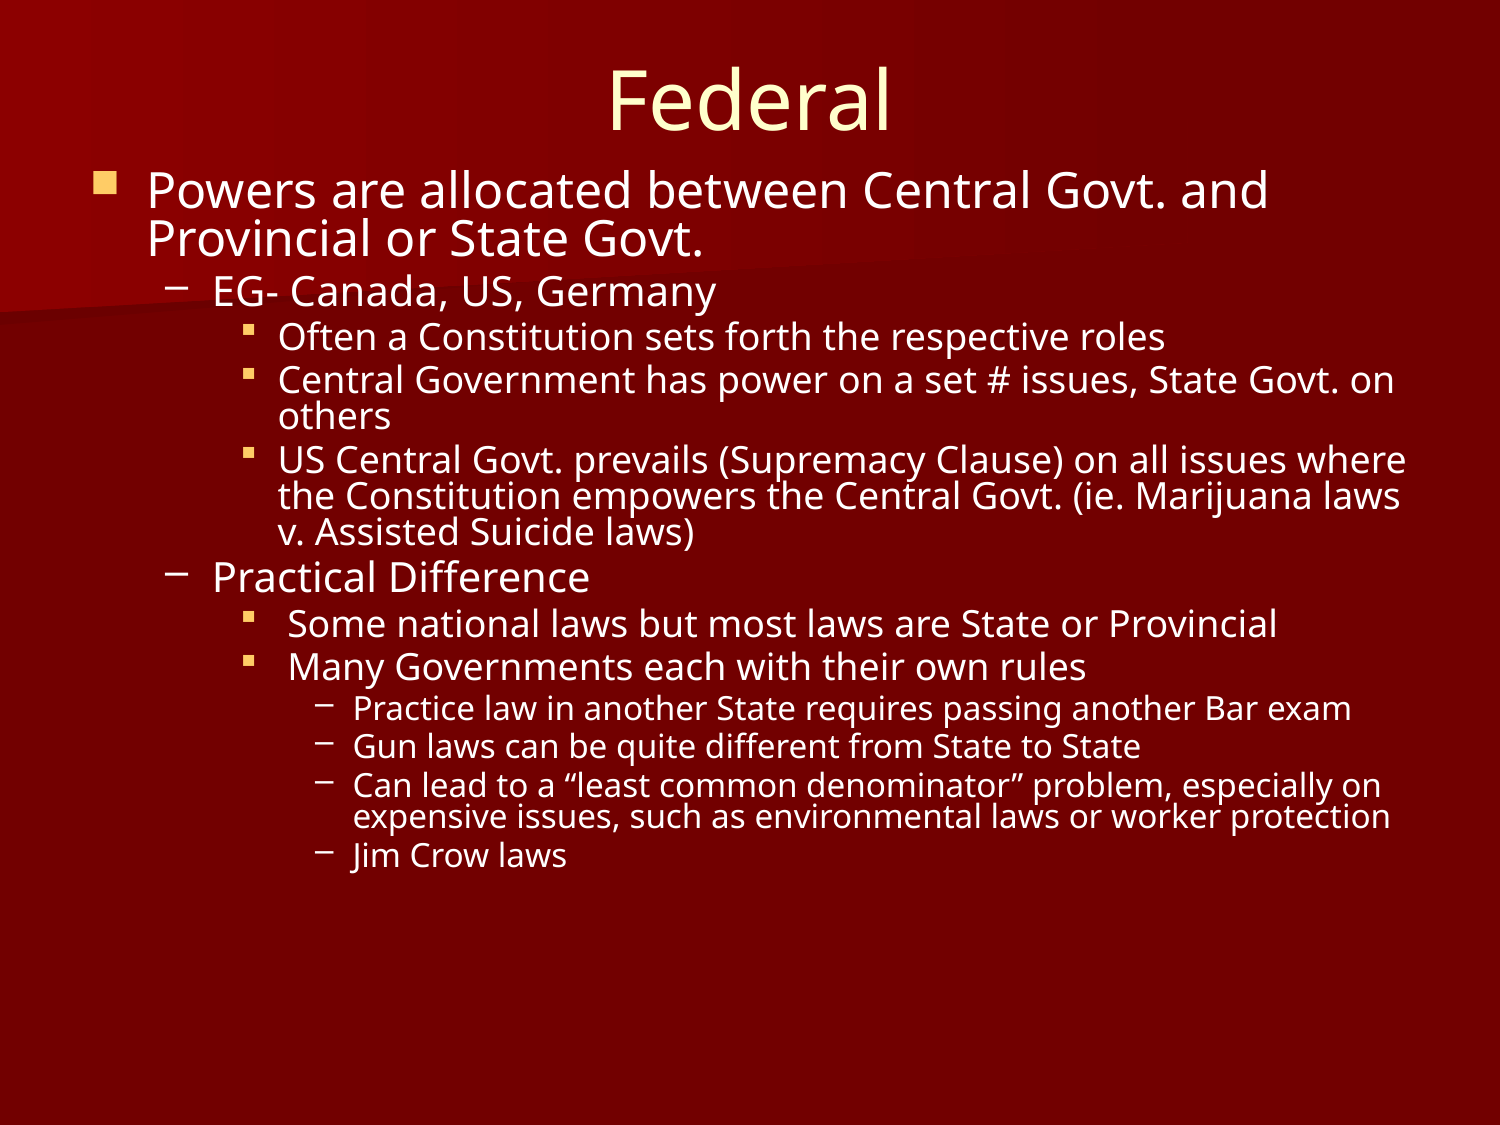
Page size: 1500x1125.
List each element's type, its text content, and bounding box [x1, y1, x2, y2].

title Federal [74, 44, 1426, 151]
list Powers are allocated between Central Govt. and Provincial or State Govt. EG- Canada, US, Germany Often a Constitution sets forth the respective roles Central Government has power on a set # issues, State Govt. on others US Central Govt. prevails (Supremacy Clause) on all issues where the Constitution empowers the Central Govt. (ie. Marijuana laws v. Assisted Suicide laws) Practical Difference Some national laws but most laws are State or Provincial Many Governments each with their own rules Practice law in another State requires passing another Bar exam Gun laws can be quite different from State to State Can lead to a “least common denominator” problem, especially on expensive issues, such as environmental laws or worker protection Jim Crow laws [74, 162, 1426, 1076]
